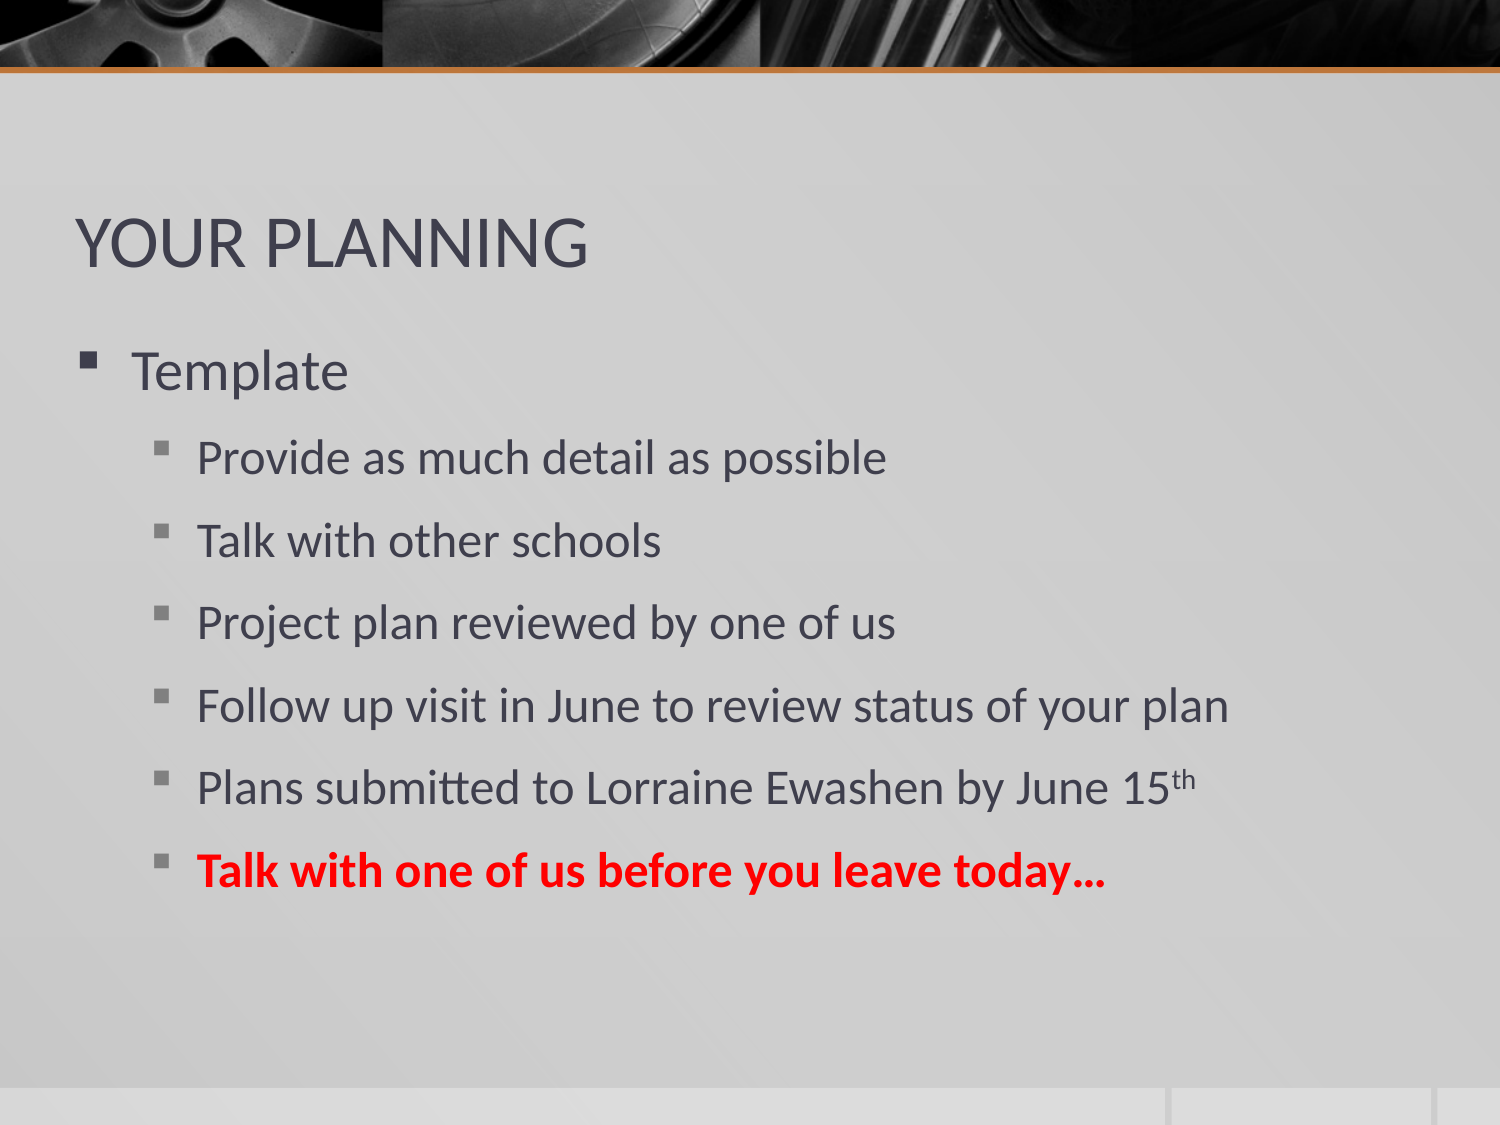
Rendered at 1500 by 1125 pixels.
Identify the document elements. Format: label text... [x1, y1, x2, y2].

title YOUR PLANNING [75, 162, 1425, 313]
picture [0, 0, 1500, 67]
list Template Provide as much detail as possible Talk with other schools Project plan reviewed by one of us Follow up visit in June to review status of your plan Plans submitted to Lorraine Ewashen by June 15th Talk with one of us before you leave today… [75, 324, 1425, 1005]
